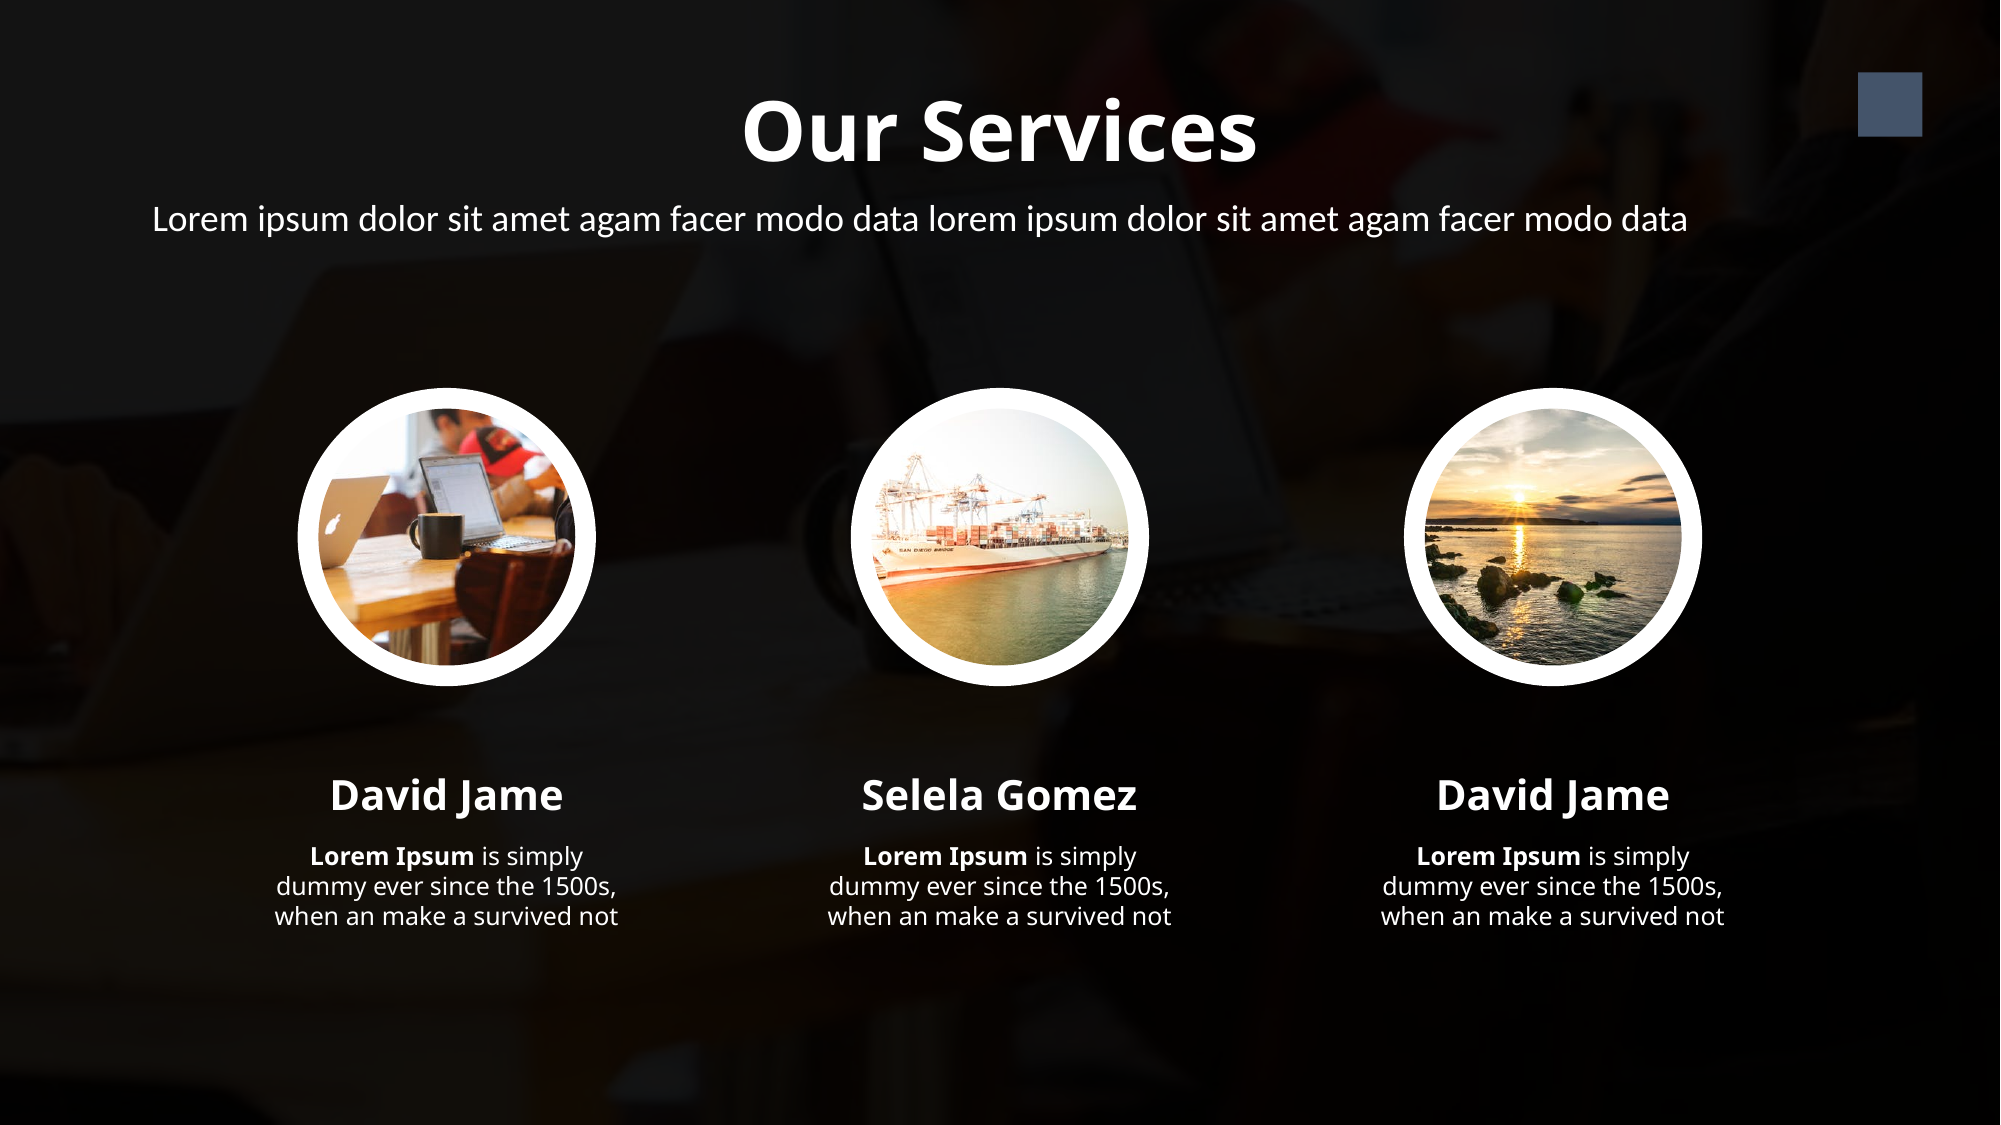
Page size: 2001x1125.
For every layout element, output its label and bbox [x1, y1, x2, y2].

text_box [1362, 769, 1745, 940]
picture [0, 0, 2000, 1125]
text_box [808, 769, 1191, 940]
text_box [255, 769, 638, 940]
